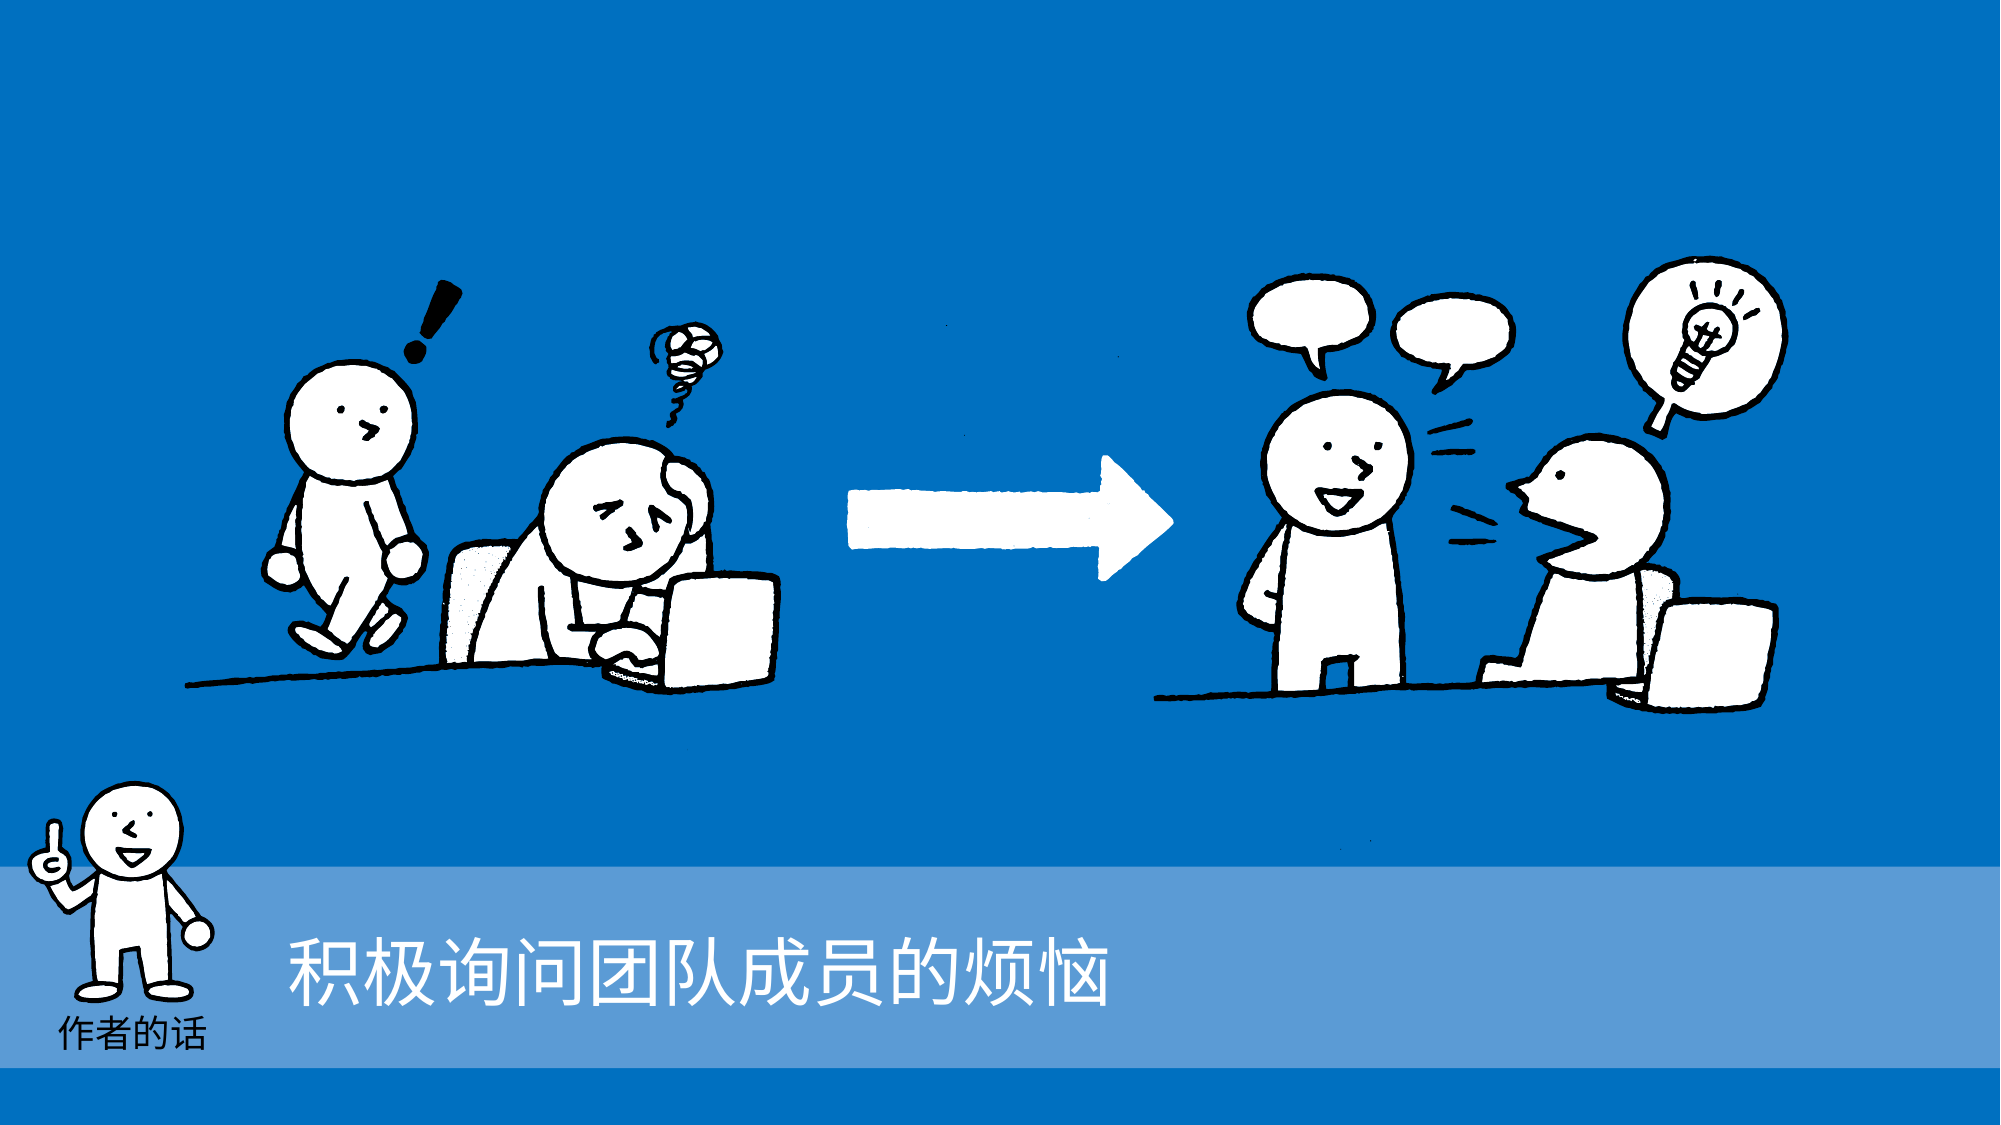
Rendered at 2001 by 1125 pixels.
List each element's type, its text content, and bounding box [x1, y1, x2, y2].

text_box [0, 866, 2000, 1069]
text_box [1153, 692, 1376, 702]
text_box [1647, 692, 1760, 708]
text_box [149, 183, 1800, 806]
text_box [645, 692, 704, 696]
text_box 积极询问团队成员的烦恼 [273, 918, 1128, 1024]
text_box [260, 255, 1789, 692]
text_box [1606, 692, 1767, 715]
text_box 作者的话 [42, 1002, 223, 1063]
text_box [184, 676, 260, 689]
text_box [27, 780, 217, 1004]
